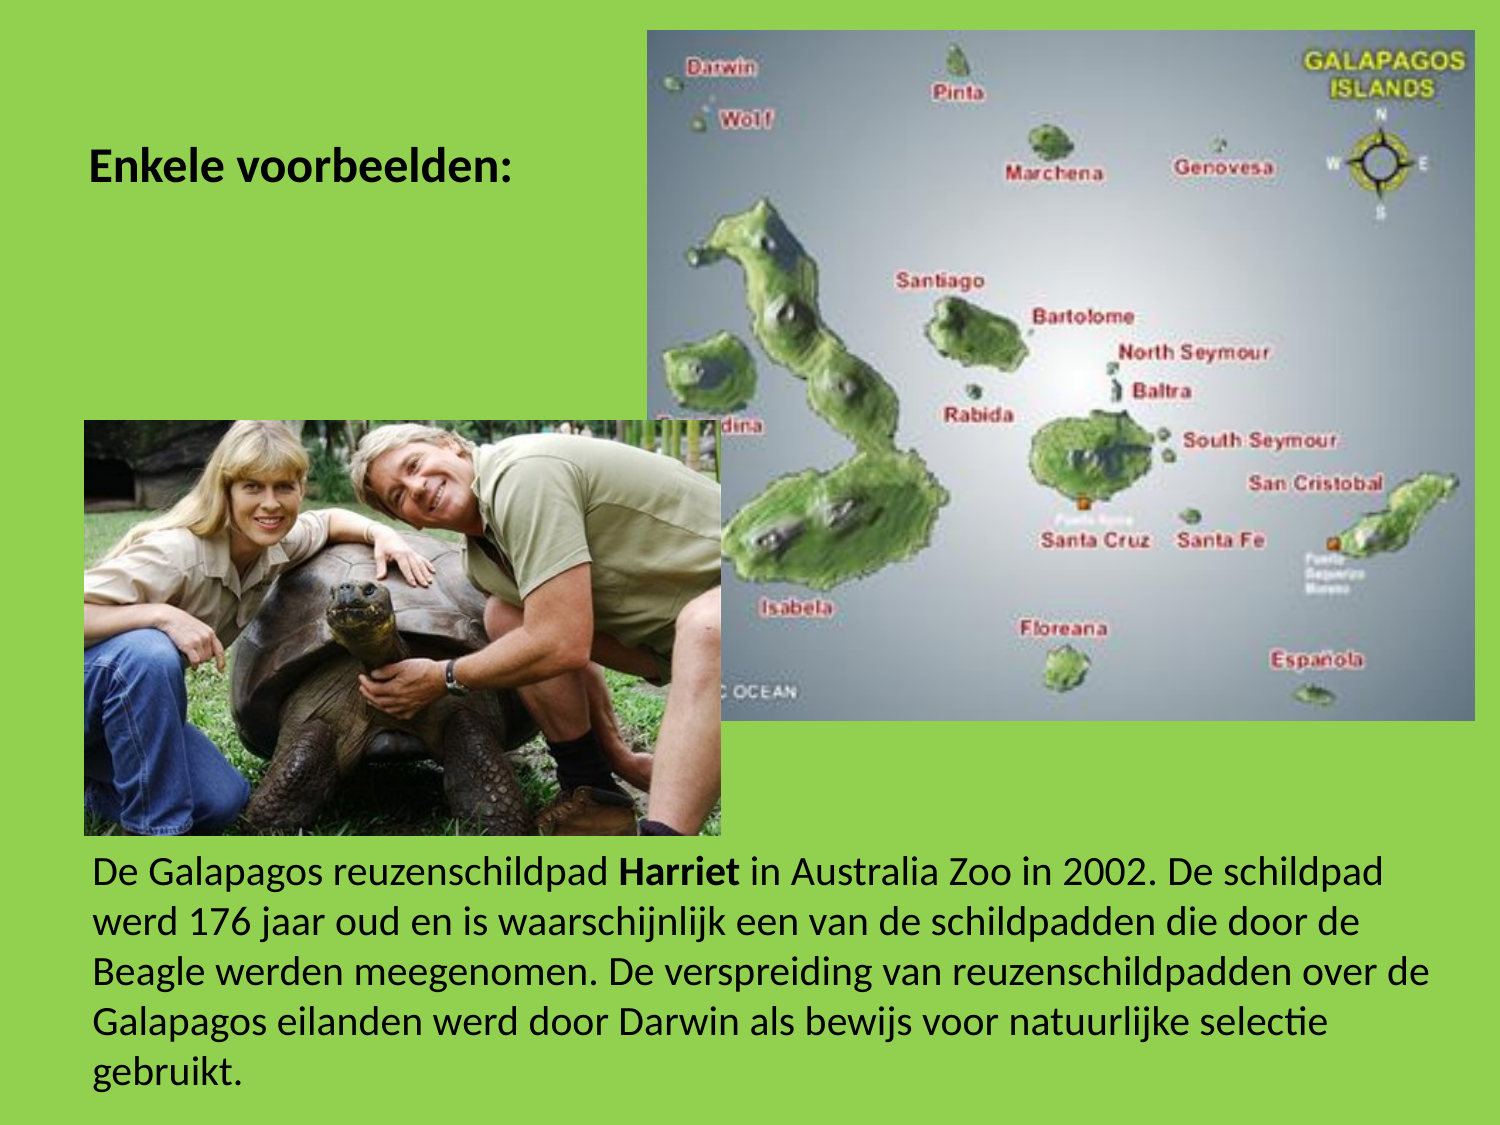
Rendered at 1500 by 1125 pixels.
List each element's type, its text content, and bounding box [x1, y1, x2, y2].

text_box De Galapagos reuzenschildpad Harriet in Australia Zoo in 2002. De schildpad werd 176 jaar oud en is waarschijnlijk een van de schildpadden die door de Beagle werden meegenomen. De verspreiding van reuzenschildpadden over de Galapagos eilanden werd door Darwin als bewijs voor natuurlijke selectie gebruikt. [77, 836, 1475, 1101]
text_box Enkele voorbeelden: [73, 125, 642, 201]
picture [84, 30, 1475, 837]
